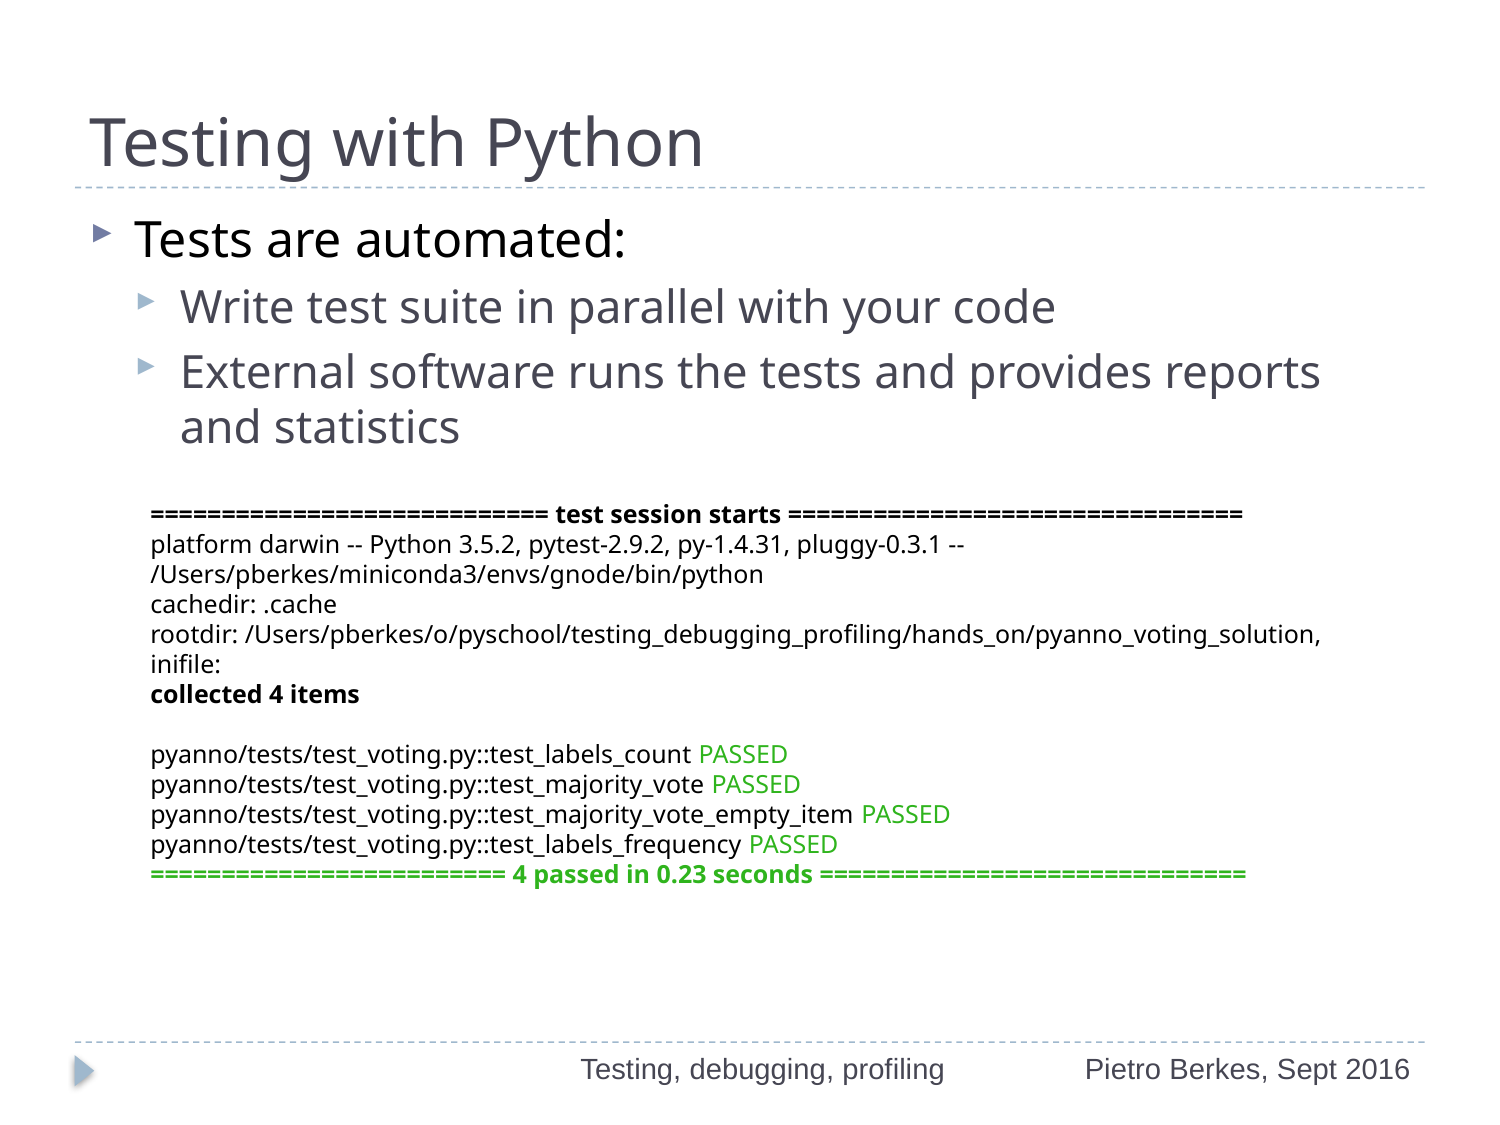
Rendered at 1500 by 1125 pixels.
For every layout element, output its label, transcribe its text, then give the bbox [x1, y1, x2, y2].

footer Testing, debugging, profiling [475, 1042, 1050, 1103]
title Testing with Python [75, 24, 1425, 188]
list Tests are automated: Write test suite in parallel with your code External software runs the tests and provides reports and statistics [75, 200, 1425, 1010]
text_box ============================ test session starts ================================ platform darwin -- Python 3.5.2, pytest-2.9.2, py-1.4.31, pluggy-0.3.1 -- /Users/pberkes/miniconda3/envs/gnode/bin/python cachedir: .cache rootdir: /Users/pberkes/o/pyschool/testing_debugging_profiling/hands_on/pyanno_voting_solution, inifile: collected 4 items pyanno/tests/test_voting.py::test_labels_count PASSED pyanno/tests/test_voting.py::test_majority_vote PASSED pyanno/tests/test_voting.py::test_majority_vote_empty_item PASSED pyanno/tests/test_voting.py::test_labels_frequency PASSED ========================= 4 passed in 0.23 seconds ============================== [135, 491, 1399, 896]
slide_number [1050, 1042, 1426, 1103]
